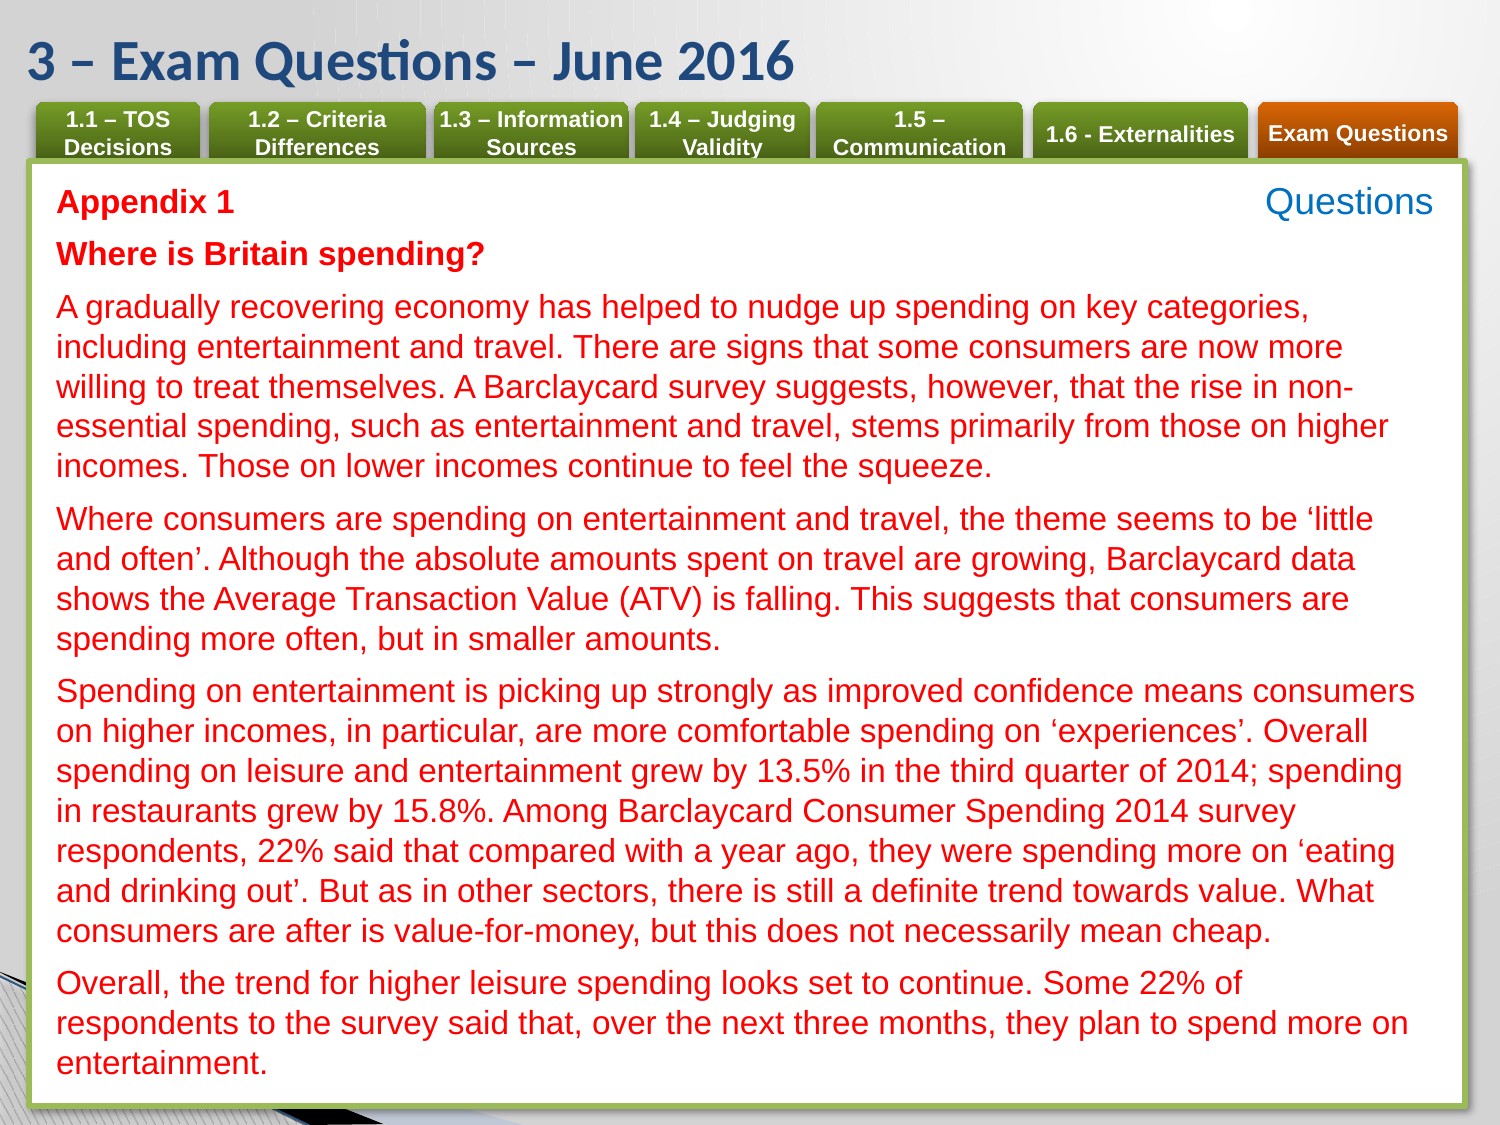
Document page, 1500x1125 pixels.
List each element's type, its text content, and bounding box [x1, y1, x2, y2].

text_box Appendix 1 Where is Britain spending? A gradually recovering economy has helped to nudge up spending on key categories, including entertainment and travel. There are signs that some consumers are now more willing to treat themselves. A Barclaycard survey suggests, however, that the rise in non-essential spending, such as entertainment and travel, stems primarily from those on higher incomes. Those on lower incomes continue to feel the squeeze. Where consumers are spending on entertainment and travel, the theme seems to be ‘little and often’. Although the absolute amounts spent on travel are growing, Barclaycard data shows the Average Transaction Value (ATV) is falling. This suggests that consumers are spending more often, but in smaller amounts. Spending on entertainment is picking up strongly as improved confidence means consumers on higher incomes, in particular, are more comfortable spending on ‘experiences’. Overall spending on leisure and entertainment grew by 13.5% in the third quarter of 2014; spending in restaurants grew by 15.8%. Among Barclaycard Consumer Spending 2014 survey respondents, 22% said that compared with a year ago, they were spending more on ‘eating and drinking out’. But as in other sectors, there is still a definite trend towards value. What consumers are after is value-for-money, but this does not necessarily mean cheap. Overall, the trend for higher leisure spending looks set to continue. Some 22% of respondents to the survey said that, over the next three months, they plan to spend more on entertainment. [41, 172, 1447, 1089]
picture [281, 1114, 303, 1125]
title 3 – Exam Questions – June 2016 [11, 11, 1465, 102]
text_box Questions [1250, 169, 1449, 230]
